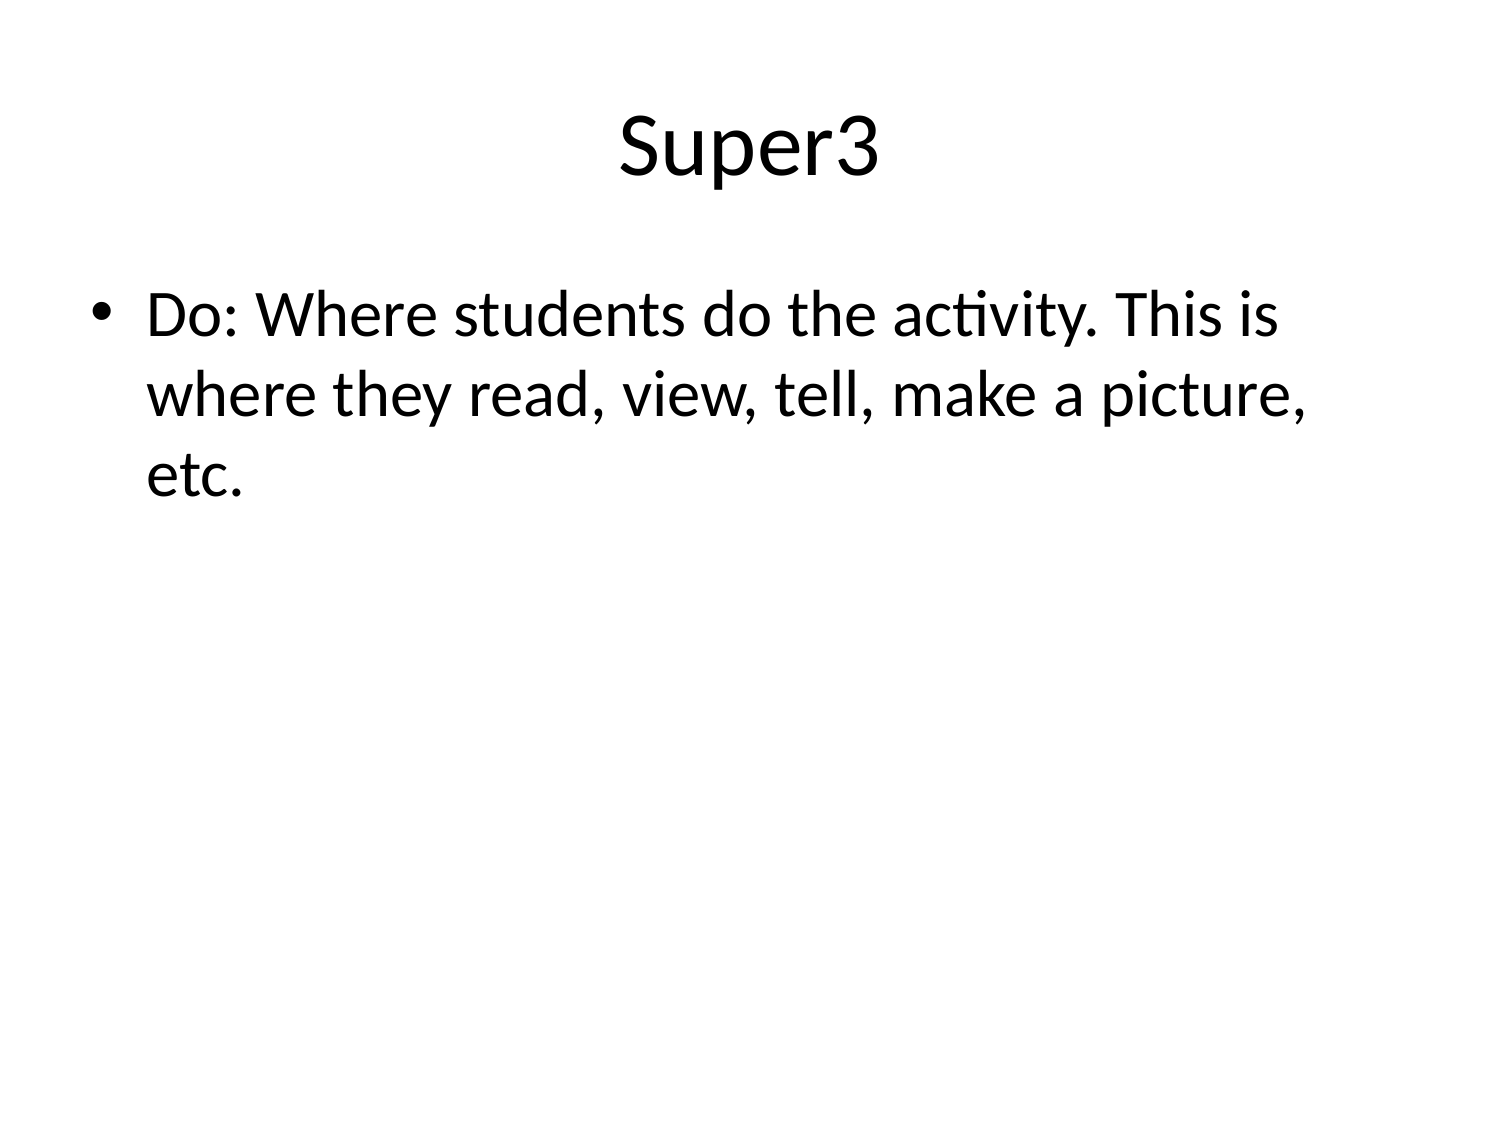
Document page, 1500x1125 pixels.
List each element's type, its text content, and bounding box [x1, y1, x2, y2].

title Super3 [75, 45, 1425, 233]
list Do: Where students do the activity. This is where they read, view, tell, make a picture, etc. [75, 262, 1425, 1005]
